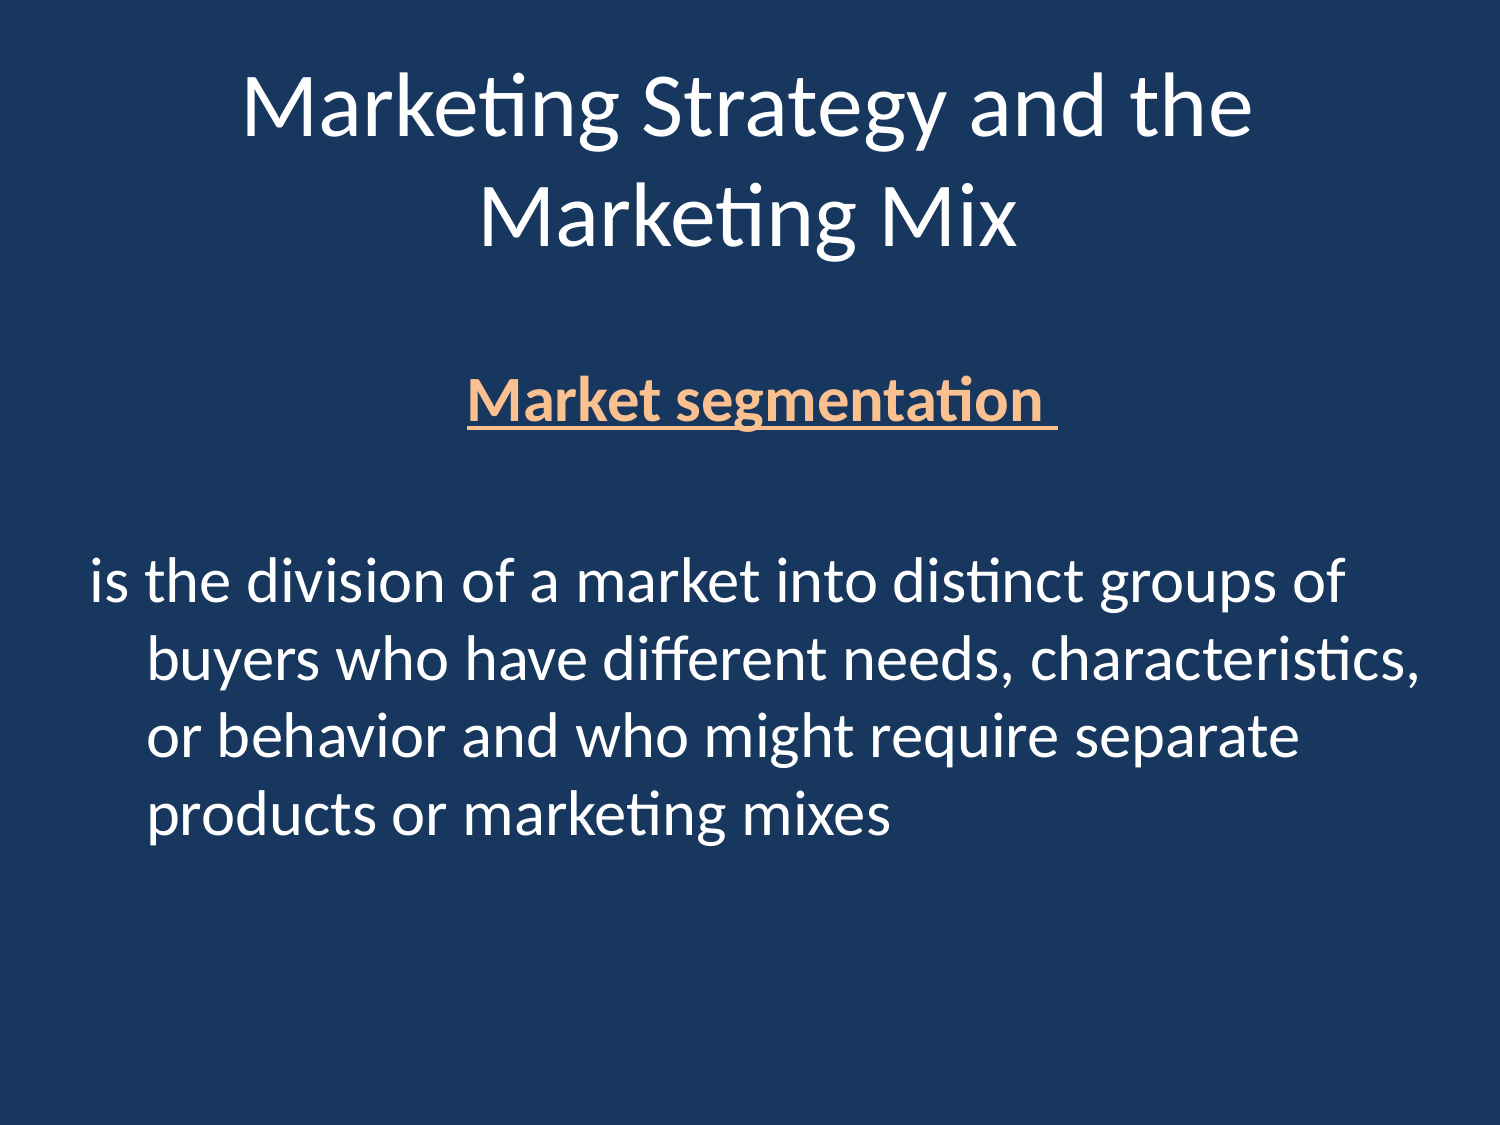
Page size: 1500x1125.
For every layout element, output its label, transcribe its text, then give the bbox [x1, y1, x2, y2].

text_box Market segmentation is the division of a market into distinct groups of buyers who have different needs, characteristics, or behavior and who might require separate products or marketing mixes [75, 349, 1450, 1025]
text_box Marketing Strategy and the Marketing Mix [110, 37, 1386, 225]
